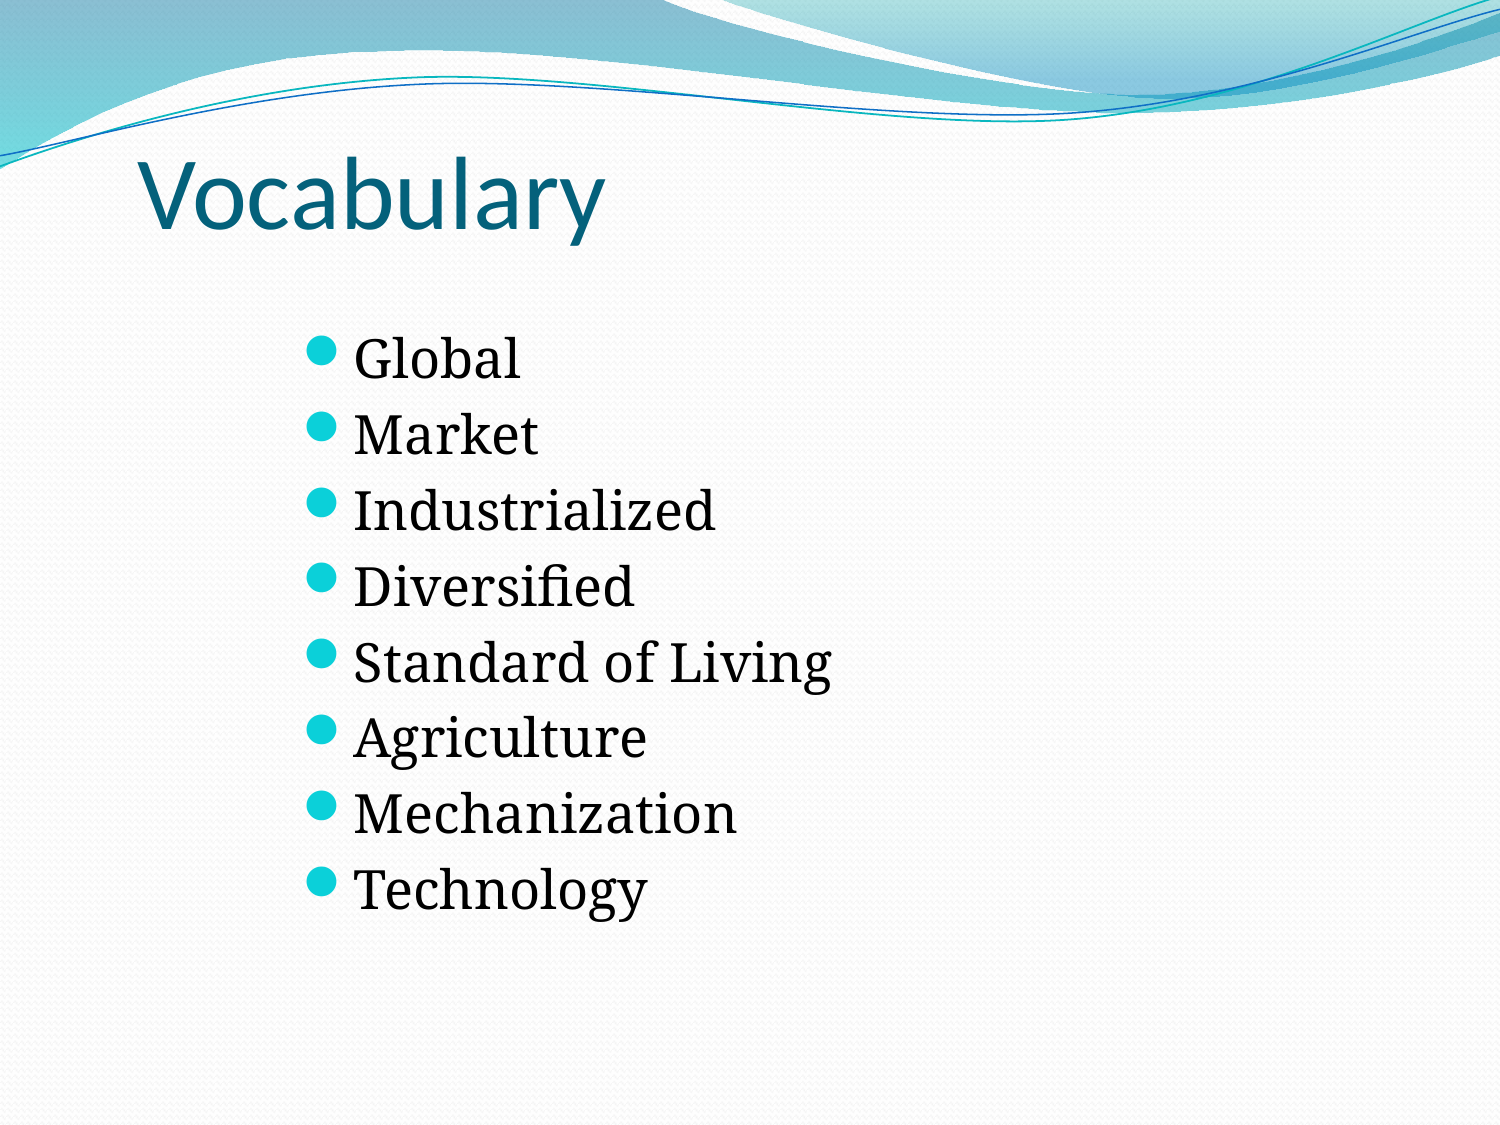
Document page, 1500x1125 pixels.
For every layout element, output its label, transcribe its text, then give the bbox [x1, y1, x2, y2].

list Global Market Industrialized Diversified Standard of Living Agriculture Mechanization Technology [287, 317, 1138, 1038]
title Vocabulary [137, 62, 1425, 250]
